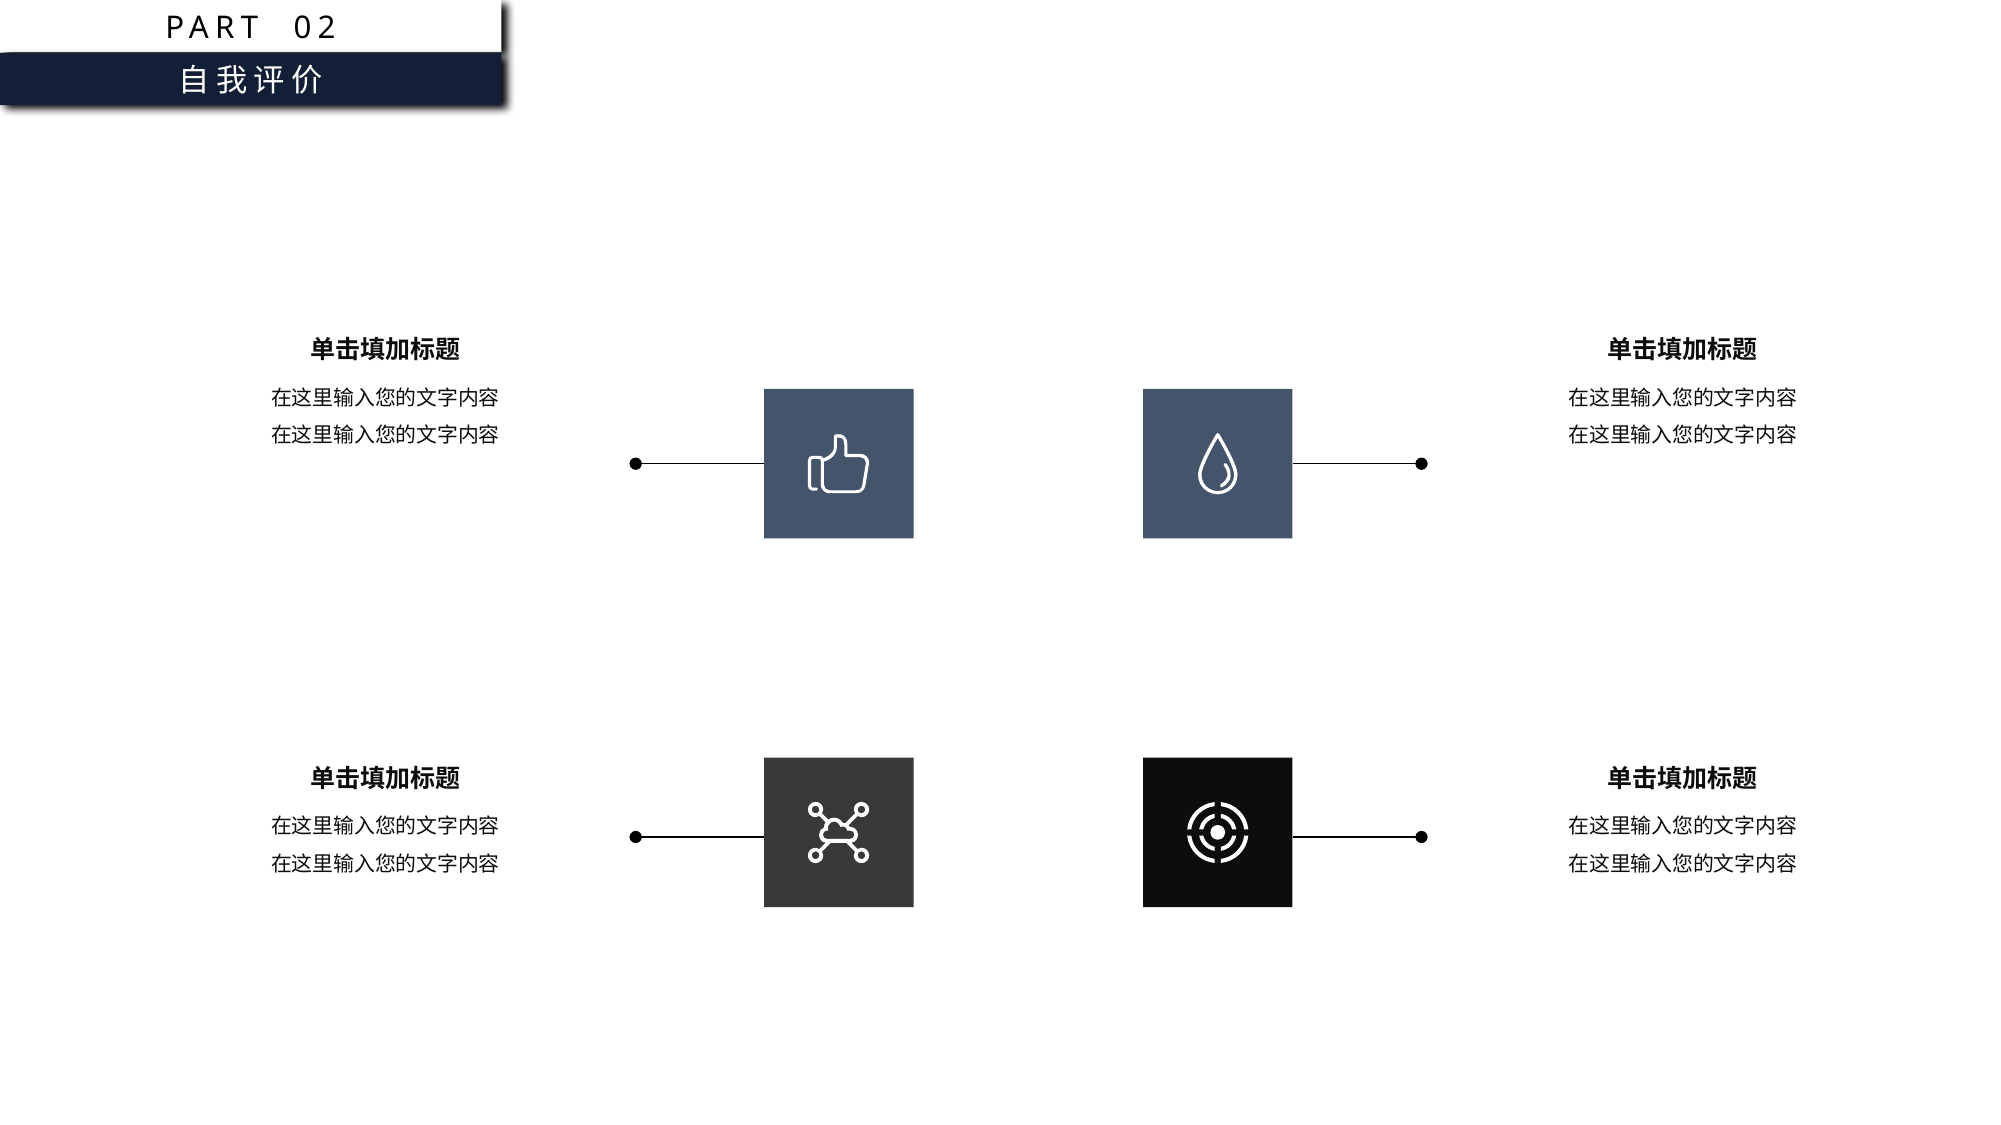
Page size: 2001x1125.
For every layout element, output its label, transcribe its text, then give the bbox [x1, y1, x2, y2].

text_box [806, 800, 871, 865]
text_box [806, 433, 871, 495]
text_box 单击填加标题 [1532, 327, 1833, 364]
text_box PART 02 [0, 0, 502, 52]
text_box [1142, 388, 1294, 539]
text_box 在这里输入您的文字内容 在这里输入您的文字内容 [150, 377, 621, 455]
text_box 在这里输入您的文字内容 在这里输入您的文字内容 [150, 805, 621, 883]
text_box 单击填加标题 [235, 327, 536, 364]
text_box [1219, 800, 1250, 831]
text_box [763, 388, 915, 539]
text_box [1185, 834, 1216, 865]
text_box [1142, 757, 1294, 908]
text_box 自我评价 [0, 52, 502, 106]
text_box 单击填加标题 [235, 756, 536, 793]
text_box [1197, 431, 1239, 496]
text_box [763, 757, 915, 908]
text_box [1185, 800, 1216, 831]
text_box 单击填加标题 [1532, 756, 1833, 793]
text_box 在这里输入您的文字内容 在这里输入您的文字内容 [1447, 805, 1918, 883]
text_box [1219, 834, 1250, 865]
text_box 在这里输入您的文字内容 在这里输入您的文字内容 [1447, 377, 1918, 455]
text_box [1209, 823, 1227, 841]
